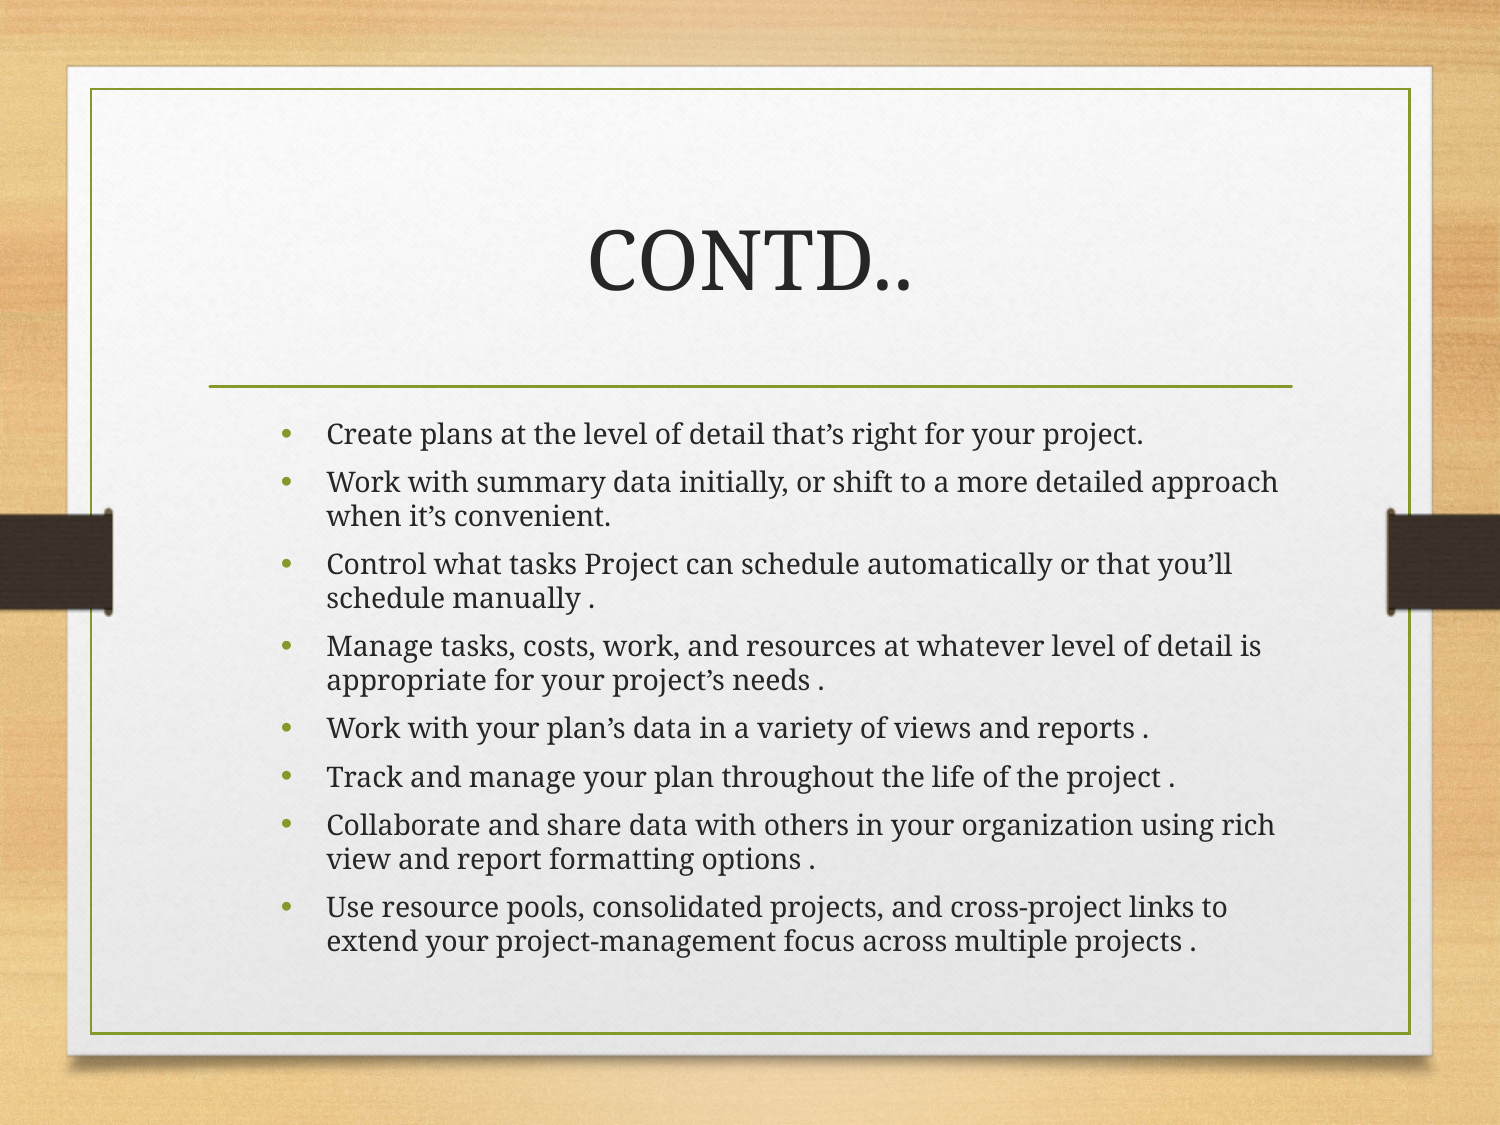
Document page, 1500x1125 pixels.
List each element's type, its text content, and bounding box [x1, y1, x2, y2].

title CONTD.. [193, 150, 1309, 365]
list Create plans at the level of detail that’s right for your project. Work with summary data initially, or shift to a more detailed approach when it’s convenient. Control what tasks Project can schedule automatically or that you’ll schedule manually . Manage tasks, costs, work, and resources at whatever level of detail is appropriate for your project’s needs . Work with your plan’s data in a variety of views and reports . Track and manage your plan throughout the life of the project . Collaborate and share data with others in your organization using rich view and report formatting options . Use resource pools, consolidated projects, and cross-project links to extend your project-management focus across multiple projects . [193, 408, 1309, 974]
picture [0, 0, 1500, 1125]
